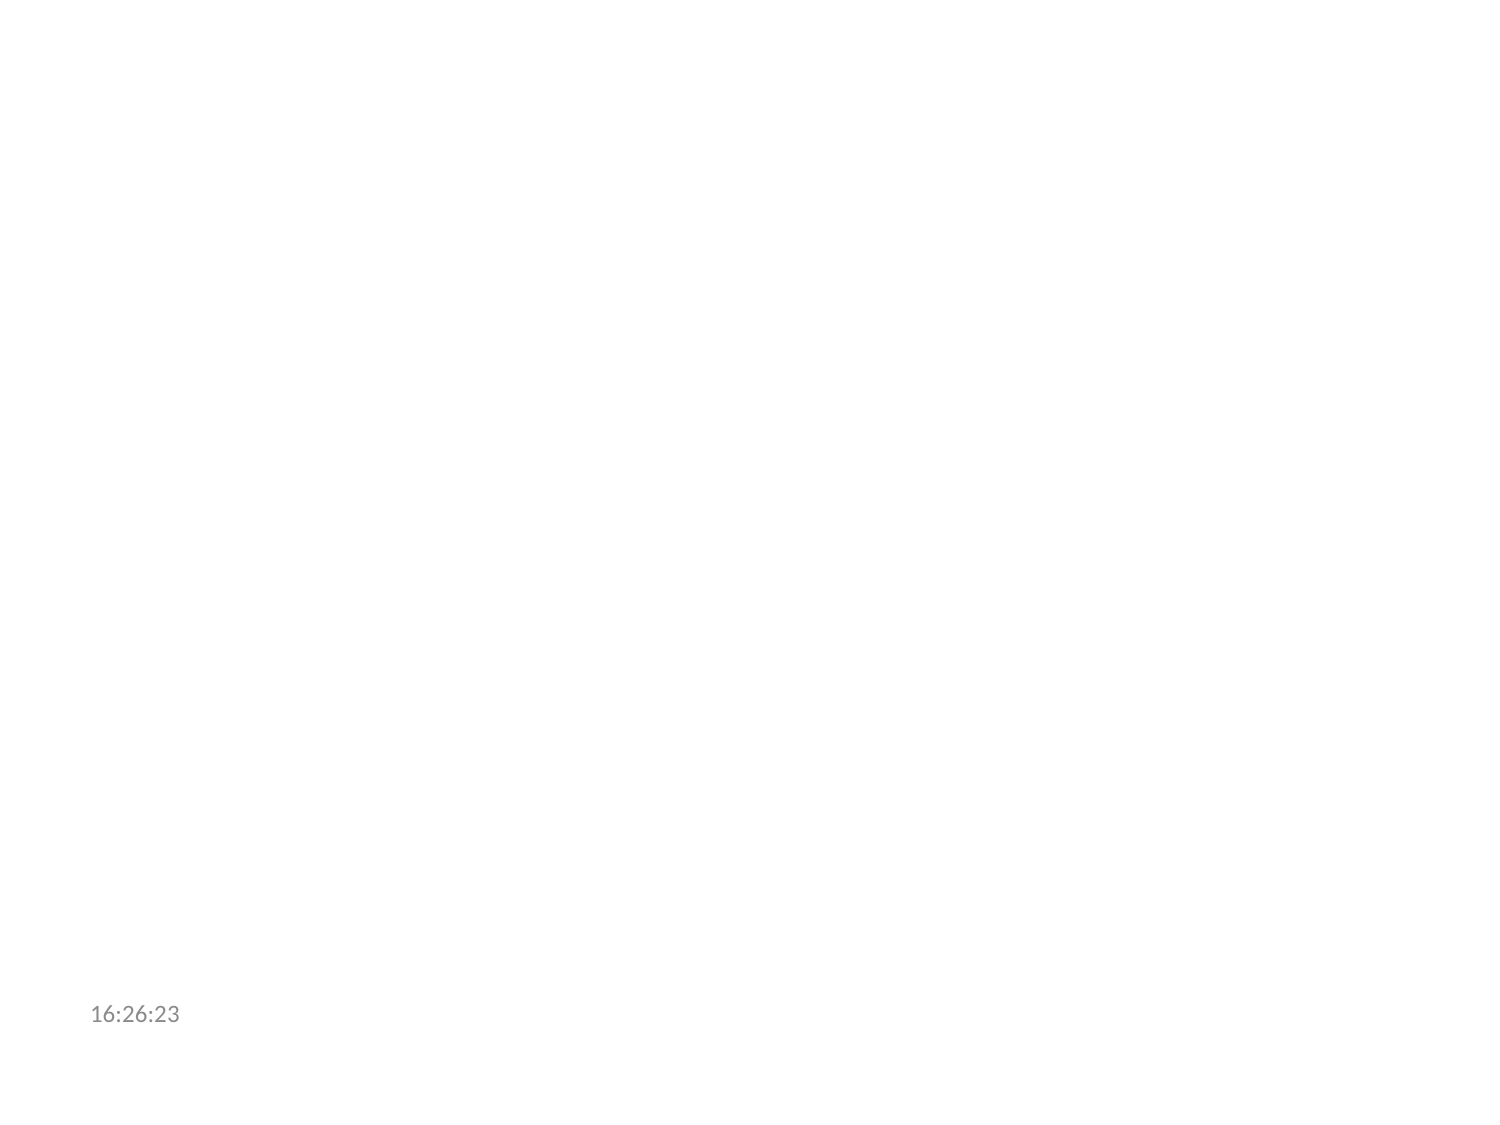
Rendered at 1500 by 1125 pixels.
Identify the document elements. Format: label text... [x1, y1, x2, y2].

text_box 15:35:09 [75, 982, 425, 1043]
